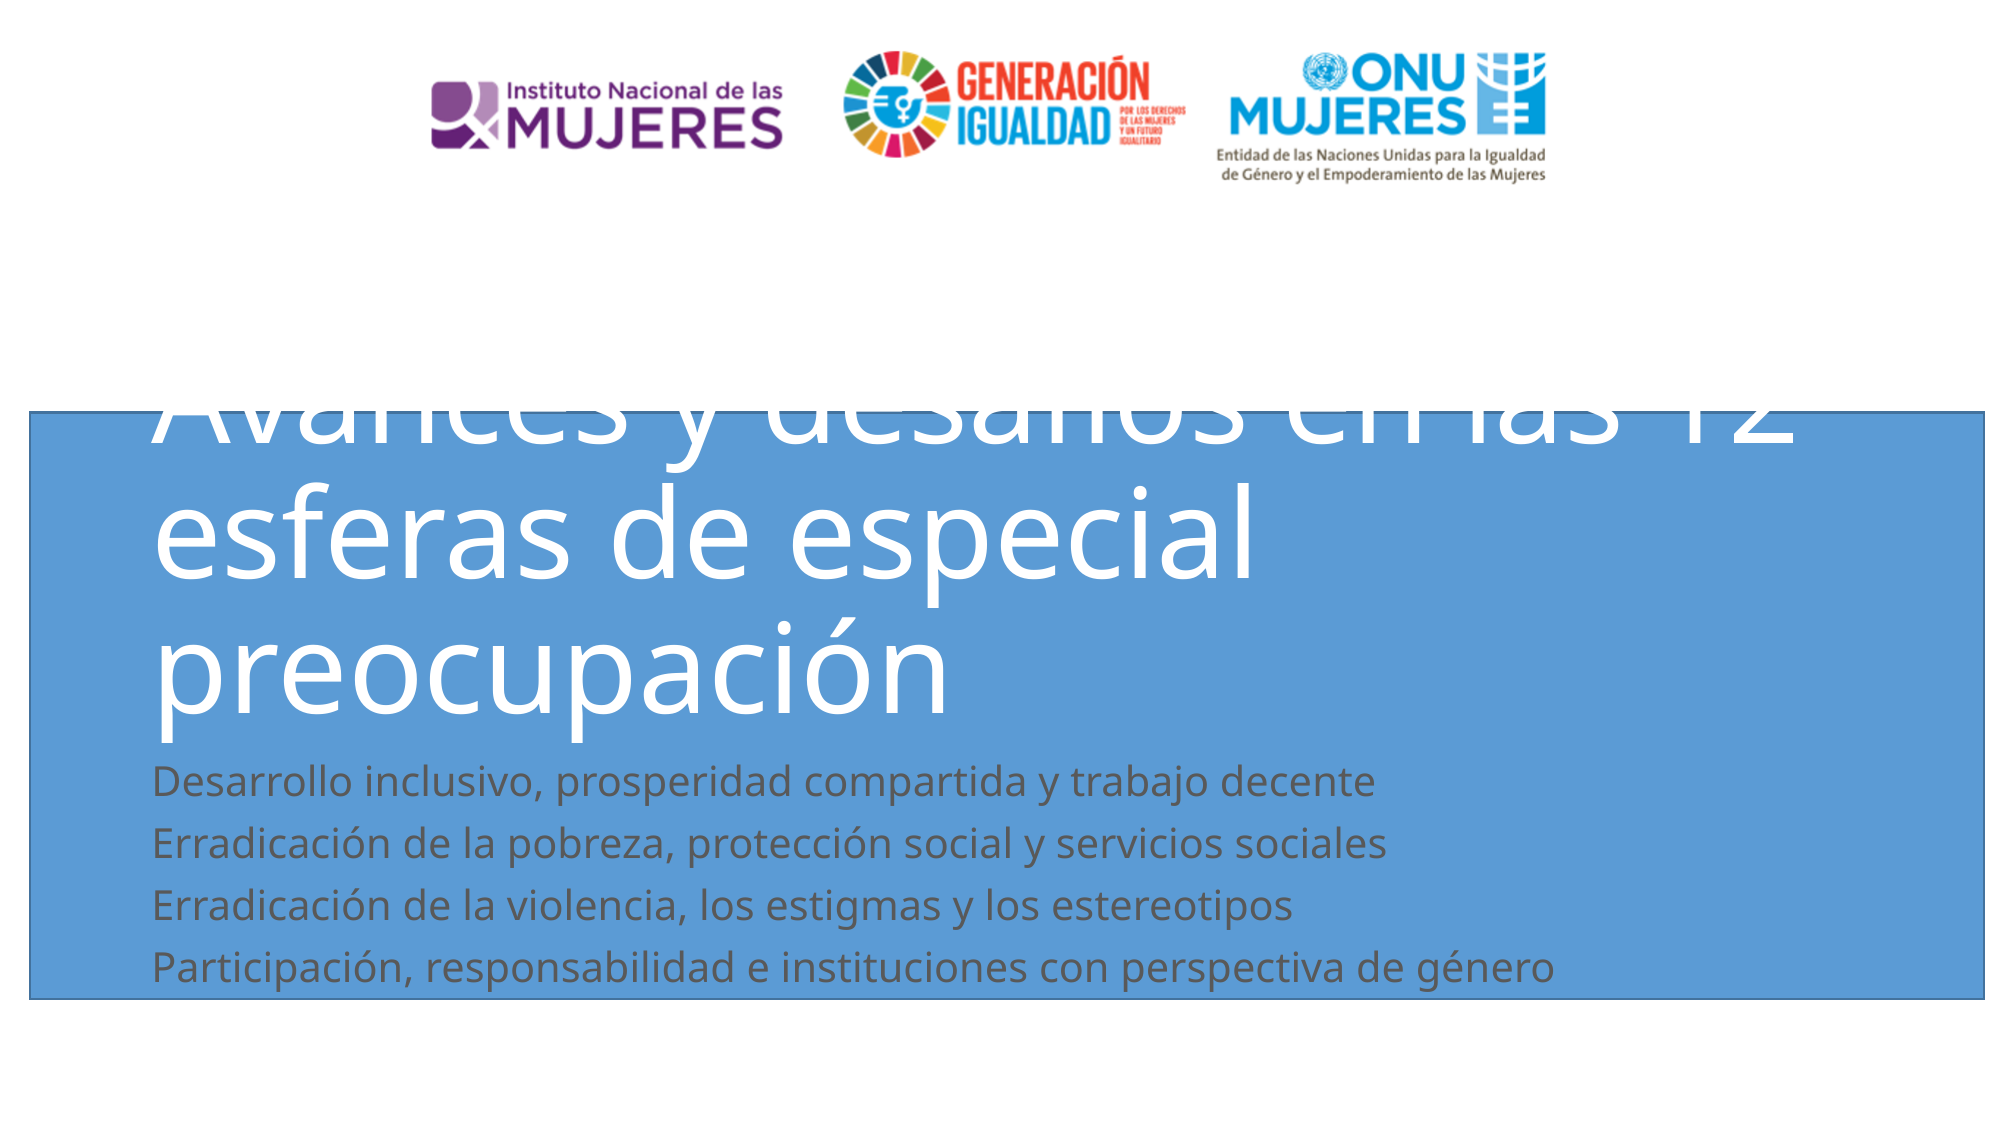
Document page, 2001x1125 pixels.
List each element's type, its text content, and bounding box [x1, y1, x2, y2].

title Avances y desafíos en las 12 esferas de especial preocupación [136, 280, 1862, 749]
list Desarrollo inclusivo, prosperidad compartida y trabajo decente Erradicación de la pobreza, protección social y servicios sociales Erradicación de la violencia, los estigmas y los estereotipos Participación, responsabilidad e instituciones con perspectiva de género [136, 752, 1862, 999]
text_box [29, 411, 1985, 1000]
picture [418, 36, 1554, 198]
